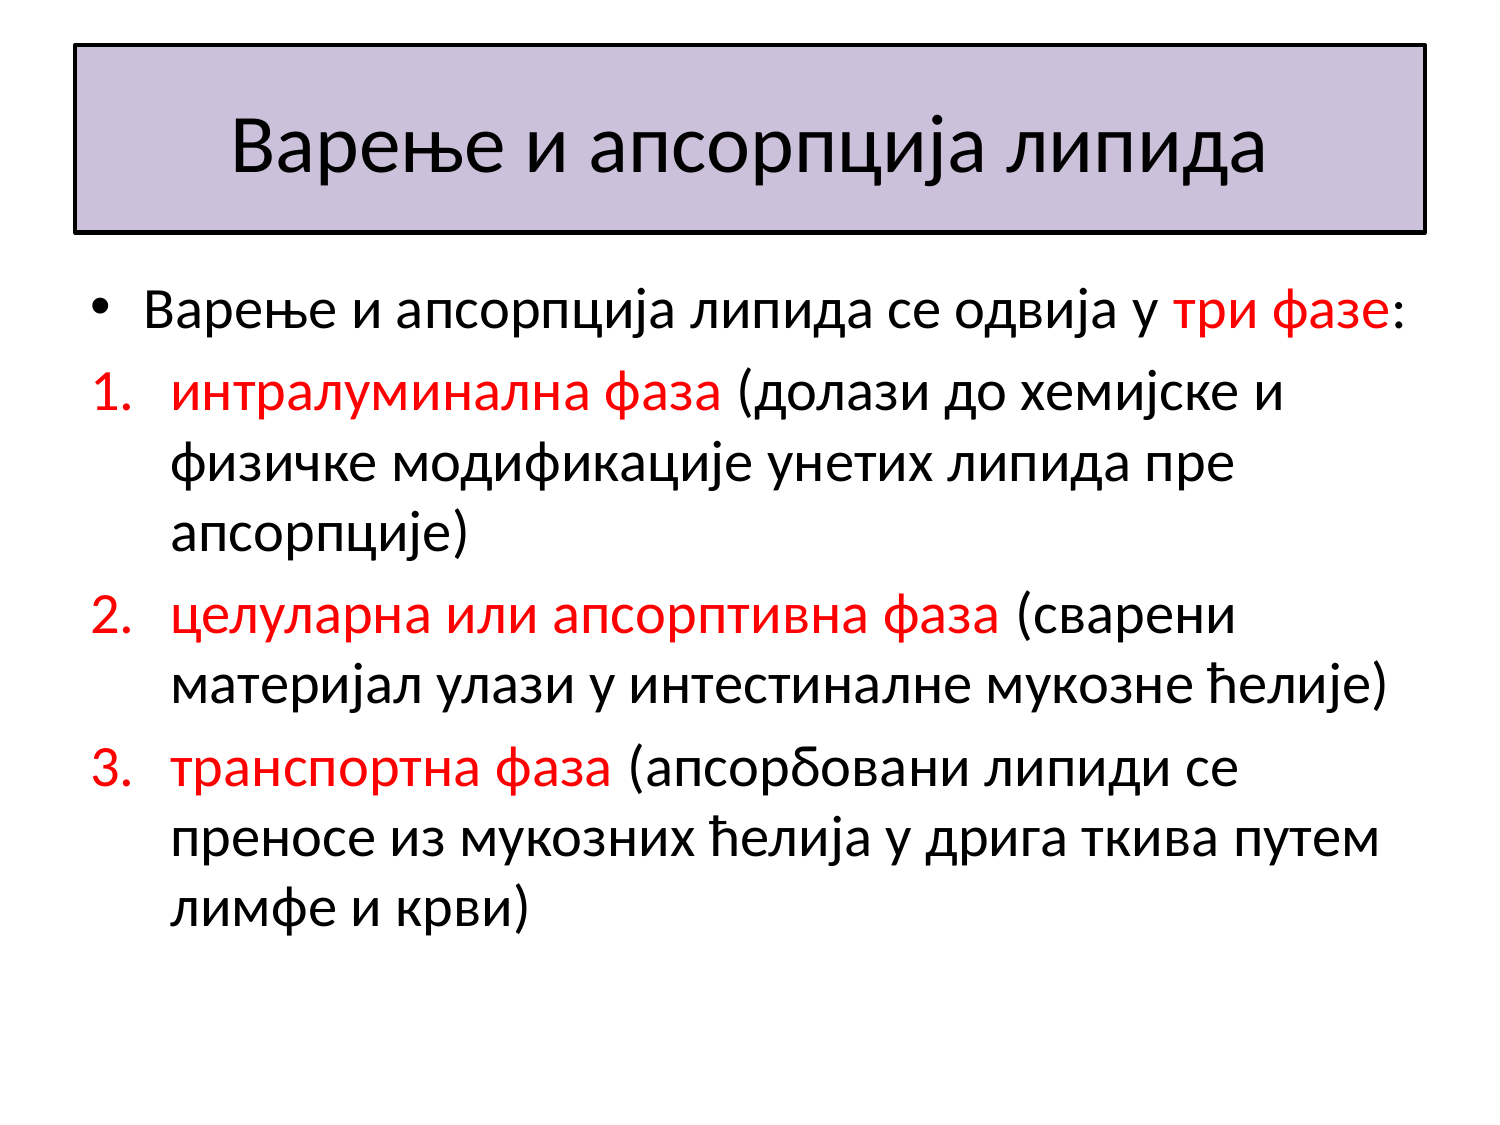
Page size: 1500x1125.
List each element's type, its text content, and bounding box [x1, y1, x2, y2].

title Варење и апсорпција липида [73, 43, 1427, 235]
list Варење и апсорпција липида се одвија у три фазе: интралуминална фаза (долази до хемијске и физичке модификације унетих липида пре апсорпције) целуларна или апсорптивна фаза (сварени материјал улази у интестиналне мукозне ћелије) транспортна фаза (апсорбовани липиди се преносе из мукозних ћелија у дрига ткива путем лимфе и крви) [75, 262, 1425, 1005]
